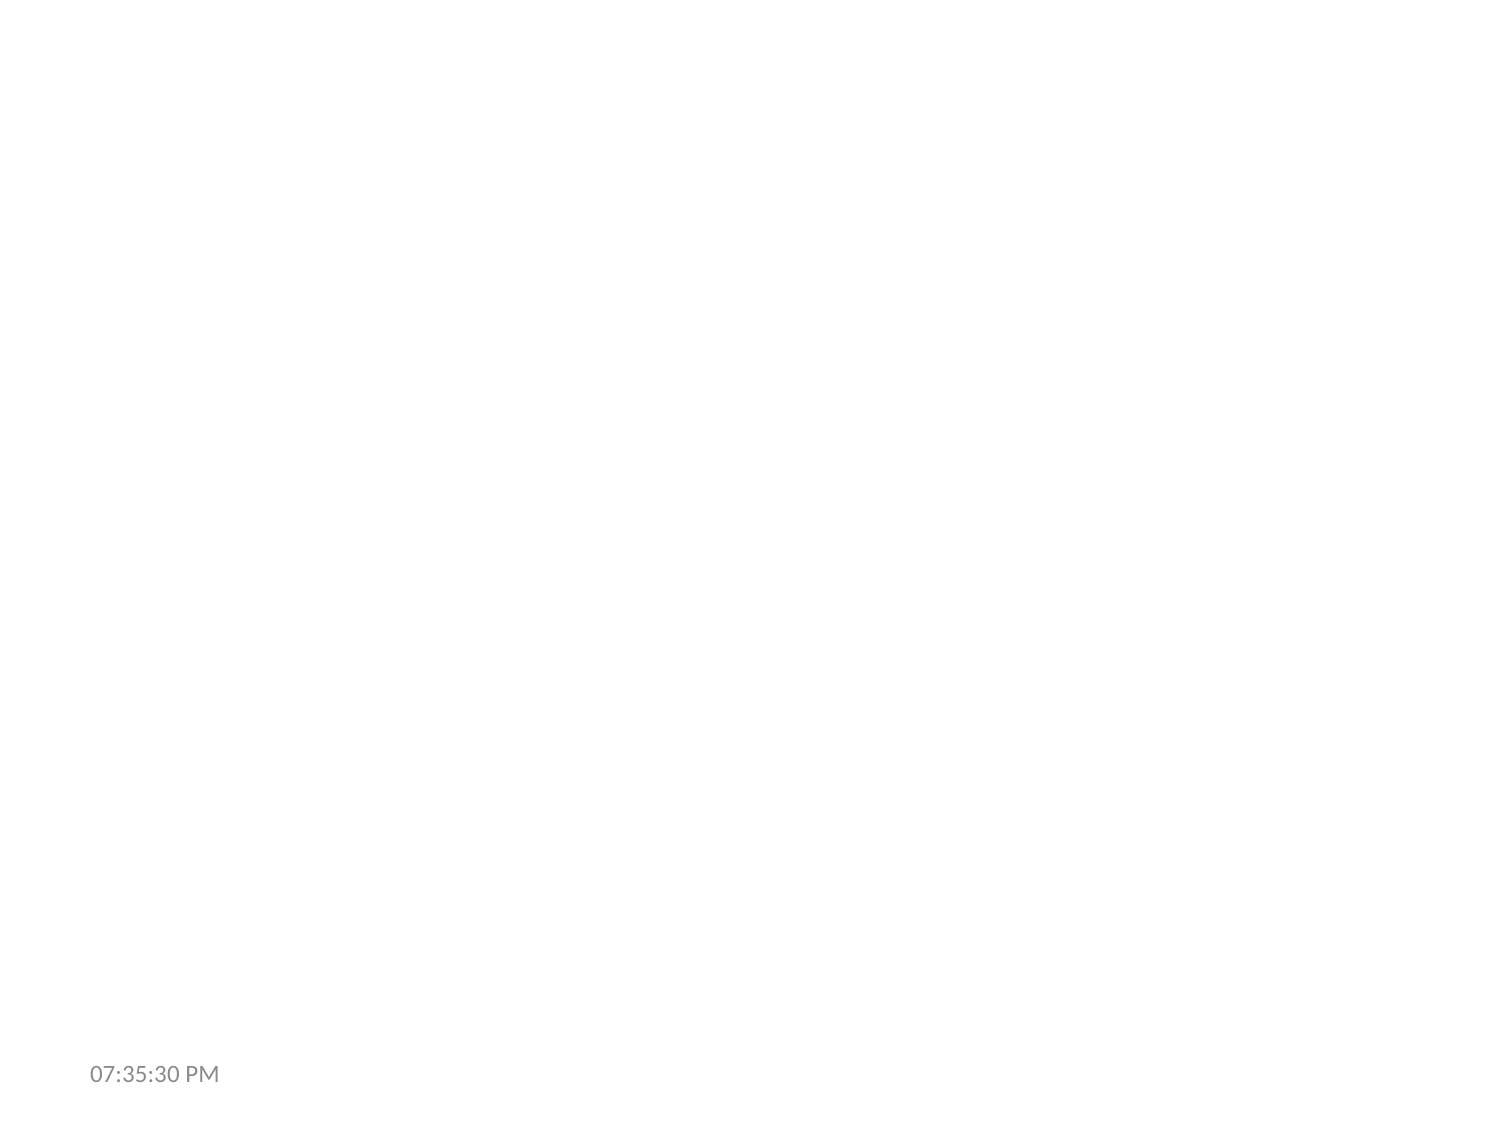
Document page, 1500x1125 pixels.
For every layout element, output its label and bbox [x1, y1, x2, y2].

slide_number [75, 1042, 425, 1103]
